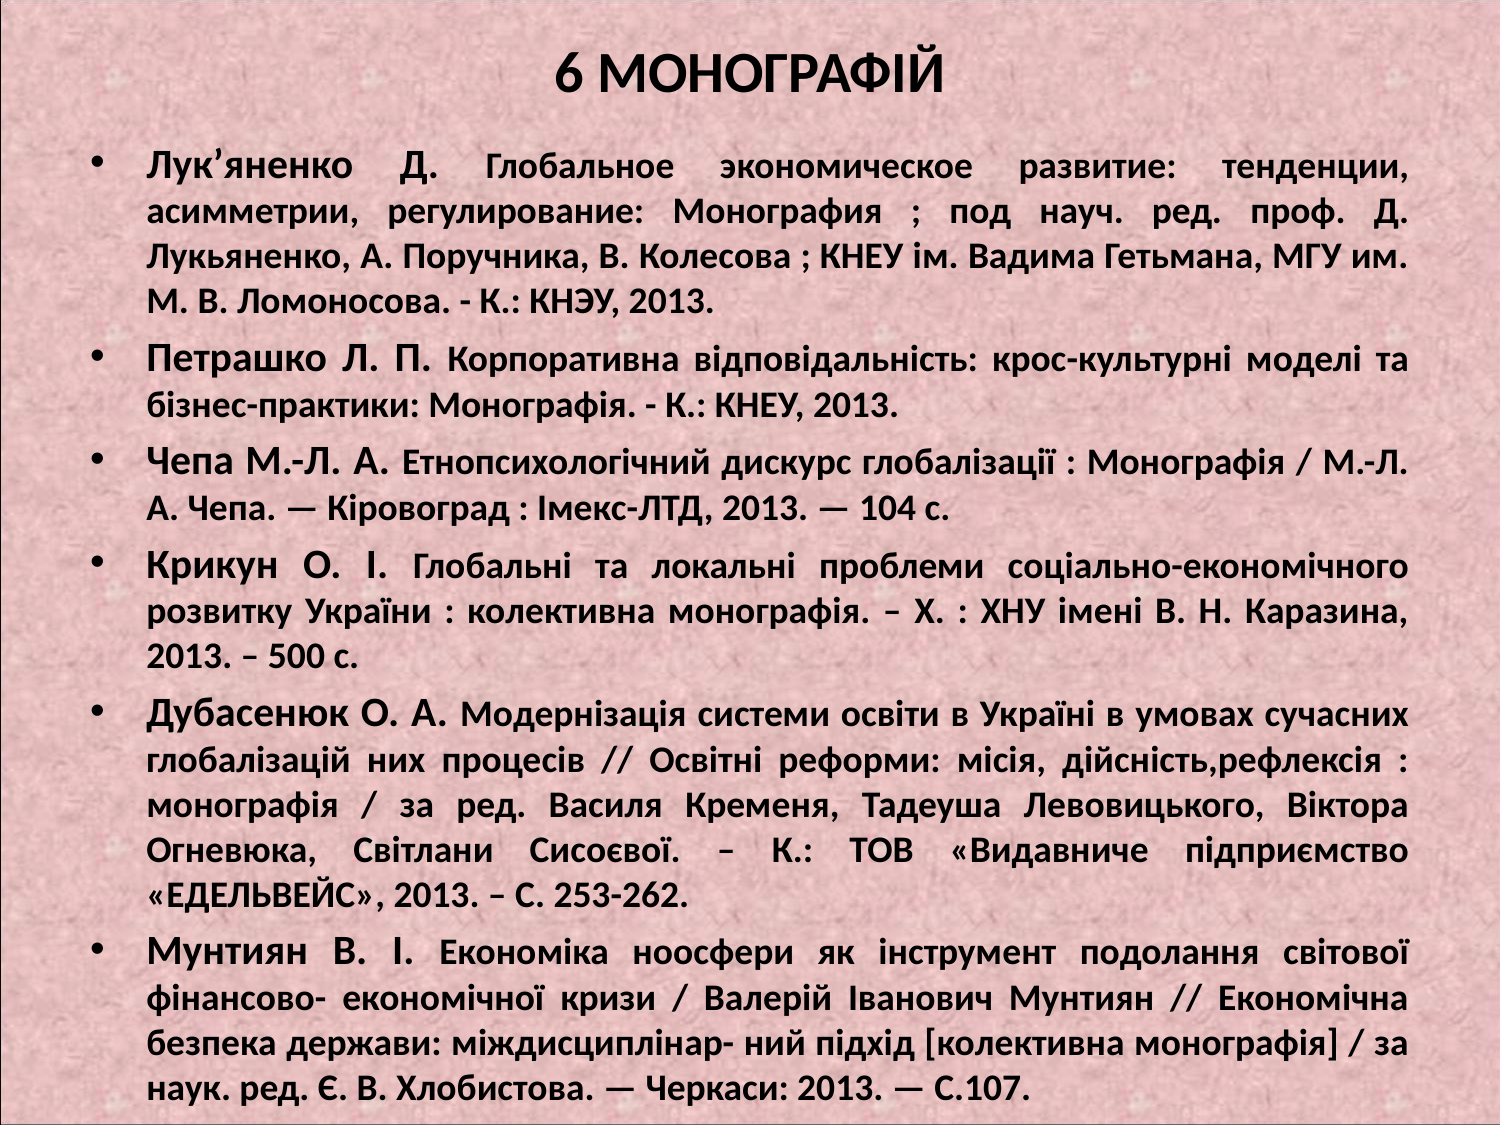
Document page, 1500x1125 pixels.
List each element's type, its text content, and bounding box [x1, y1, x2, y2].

title 6 МОНОГРАФІЙ [74, 44, 1426, 128]
picture [0, 0, 1500, 1125]
list Лук’яненко Д. Глобальное экономическое развитие: тенденции, асимметрии, регулирование: Монография ; под науч. ред. проф. Д. Лукьяненко, А. Поручника, В. Колесова ; КНЕУ ім. Вадима Гетьмана, МГУ им. М. В. Ломоносова. - К.: КНЭУ, 2013. Петрашко Л. П. Корпоративна відповідальність: крос-культурні моделі та бізнес-практики: Монографія. - К.: КНЕУ, 2013. Чепа М.-Л. А. Етнопсихологічний дискурс глобалізації : Монографія / М.-Л. А. Чепа. — Кіровоград : Імекс-ЛТД, 2013. — 104 с. Крикун О. І. Глобальні та локальні проблеми соціально-економічного розвитку України : колективна монографія. – Х. : ХНУ імені В. Н. Каразина, 2013. – 500 c. Дубасенюк О. А. Модернізація системи освіти в Україні в умовах сучасних глобалізацій них процесів // Освітні реформи: місія, дійсність,рефлексія : монографія / за ред. Василя Кременя, Тадеуша Левовицького, Віктора Огневюка, Світлани Сисоєвої. – К.: ТОВ «Видавниче підприємство «ЕДЕЛЬВЕЙС», 2013. – С. 253-262. Мунтиян В. І. Економіка ноосфери як інструмент подолання світової фінансово- економічної кризи / Валерій Іванович Мунтиян // Економічна безпека держави: міждисциплінар- ний підхід [колективна монографія] / за наук. ред. Є. В. Хлобистова. — Черкаси: 2013. — С.107. [74, 128, 1426, 1055]
